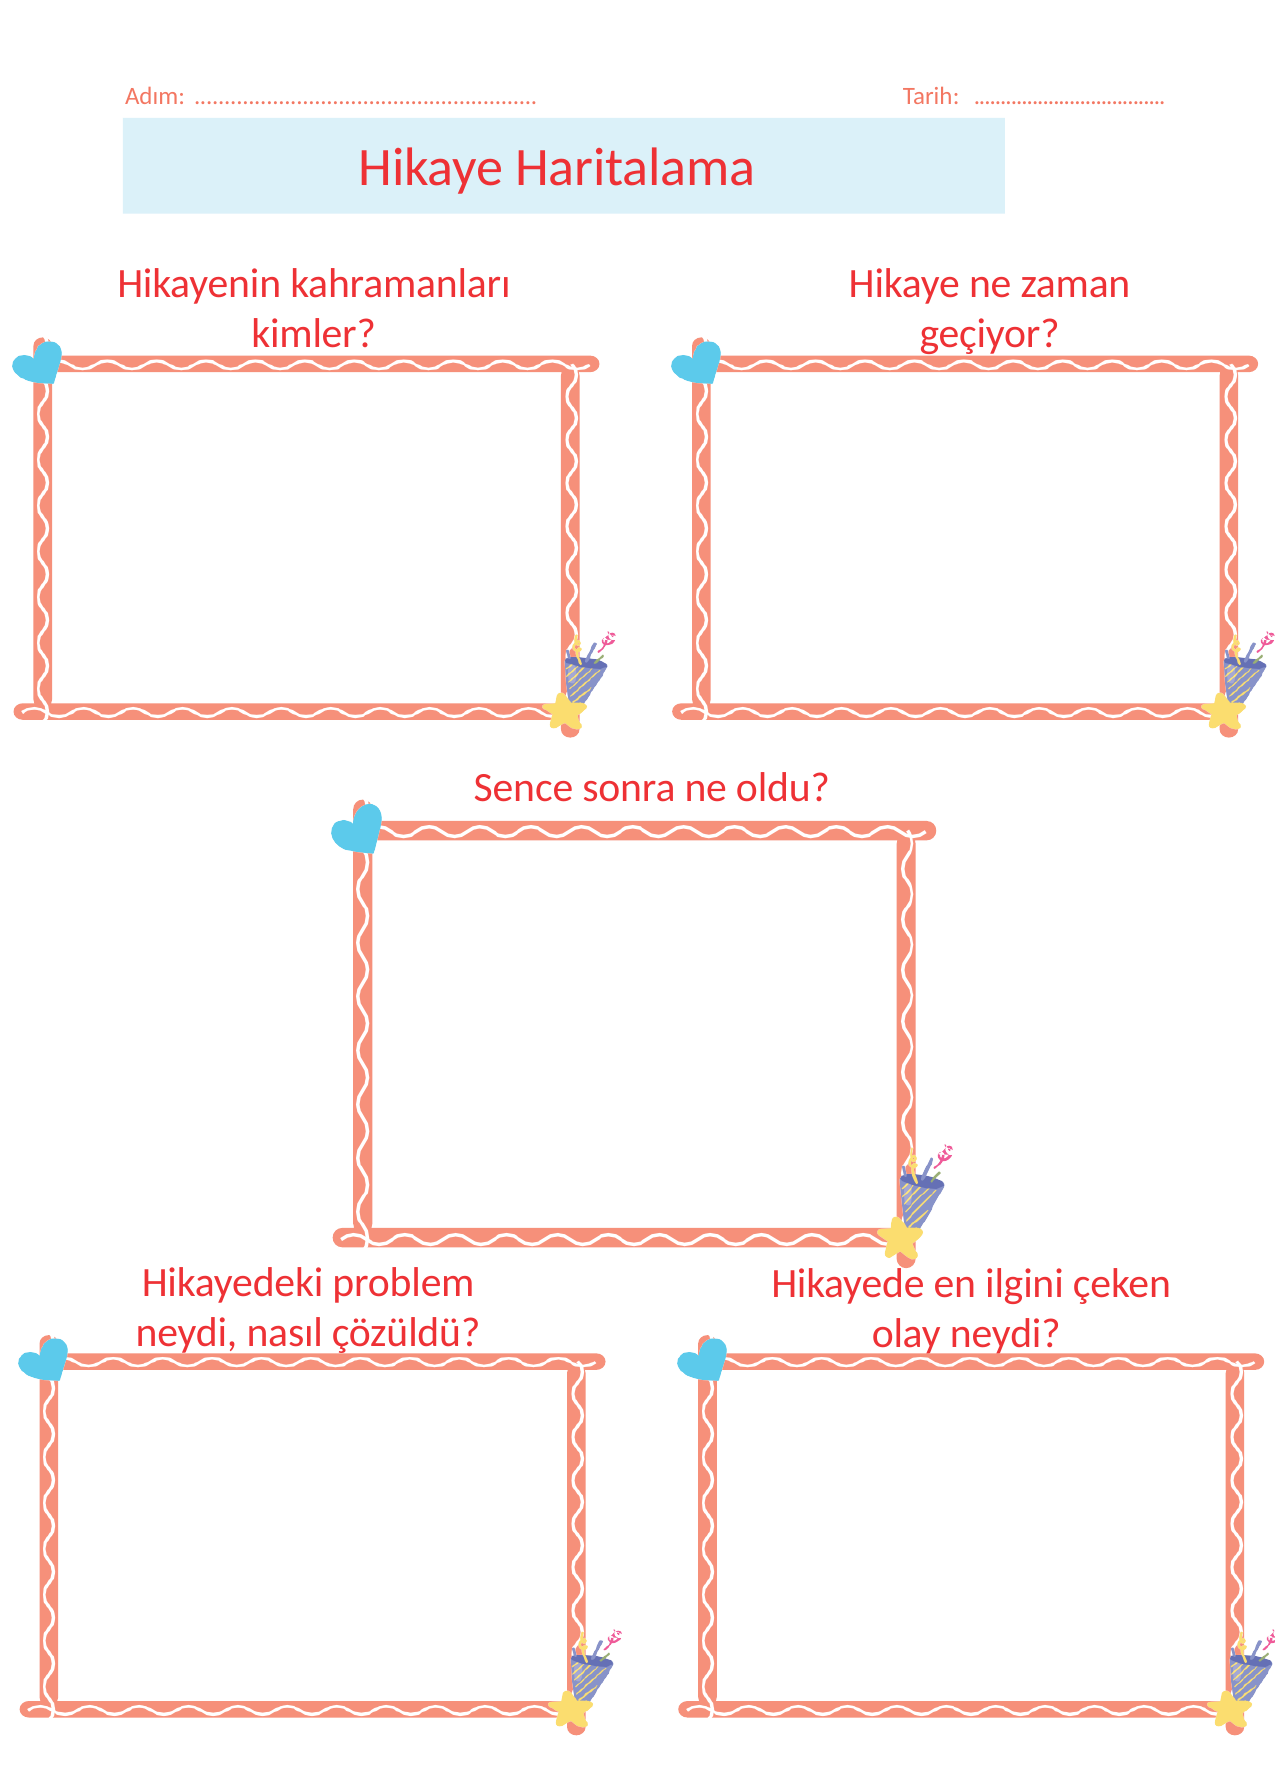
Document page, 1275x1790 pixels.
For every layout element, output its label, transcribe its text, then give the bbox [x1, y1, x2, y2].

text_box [12, 332, 616, 748]
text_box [18, 1329, 622, 1745]
text_box Sence sonra ne oldu? [296, 757, 1005, 810]
text_box Adım: ......................................................... Tarih: .................................... [122, 77, 1171, 110]
text_box Hikayedeki problem neydi, nasıl çözüldü? [92, 1253, 522, 1328]
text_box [676, 1329, 1275, 1745]
text_box Hikaye ne zaman geçiyor? [773, 253, 1204, 330]
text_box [670, 332, 1275, 748]
text_box Hikayede en ilgini çeken olay neydi? [750, 1254, 1180, 1328]
text_box [122, 117, 1005, 214]
text_box Hikayenin kahramanları kimler? [97, 253, 528, 330]
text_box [331, 793, 953, 1280]
text_box Hikaye Haritalama [356, 128, 1032, 196]
